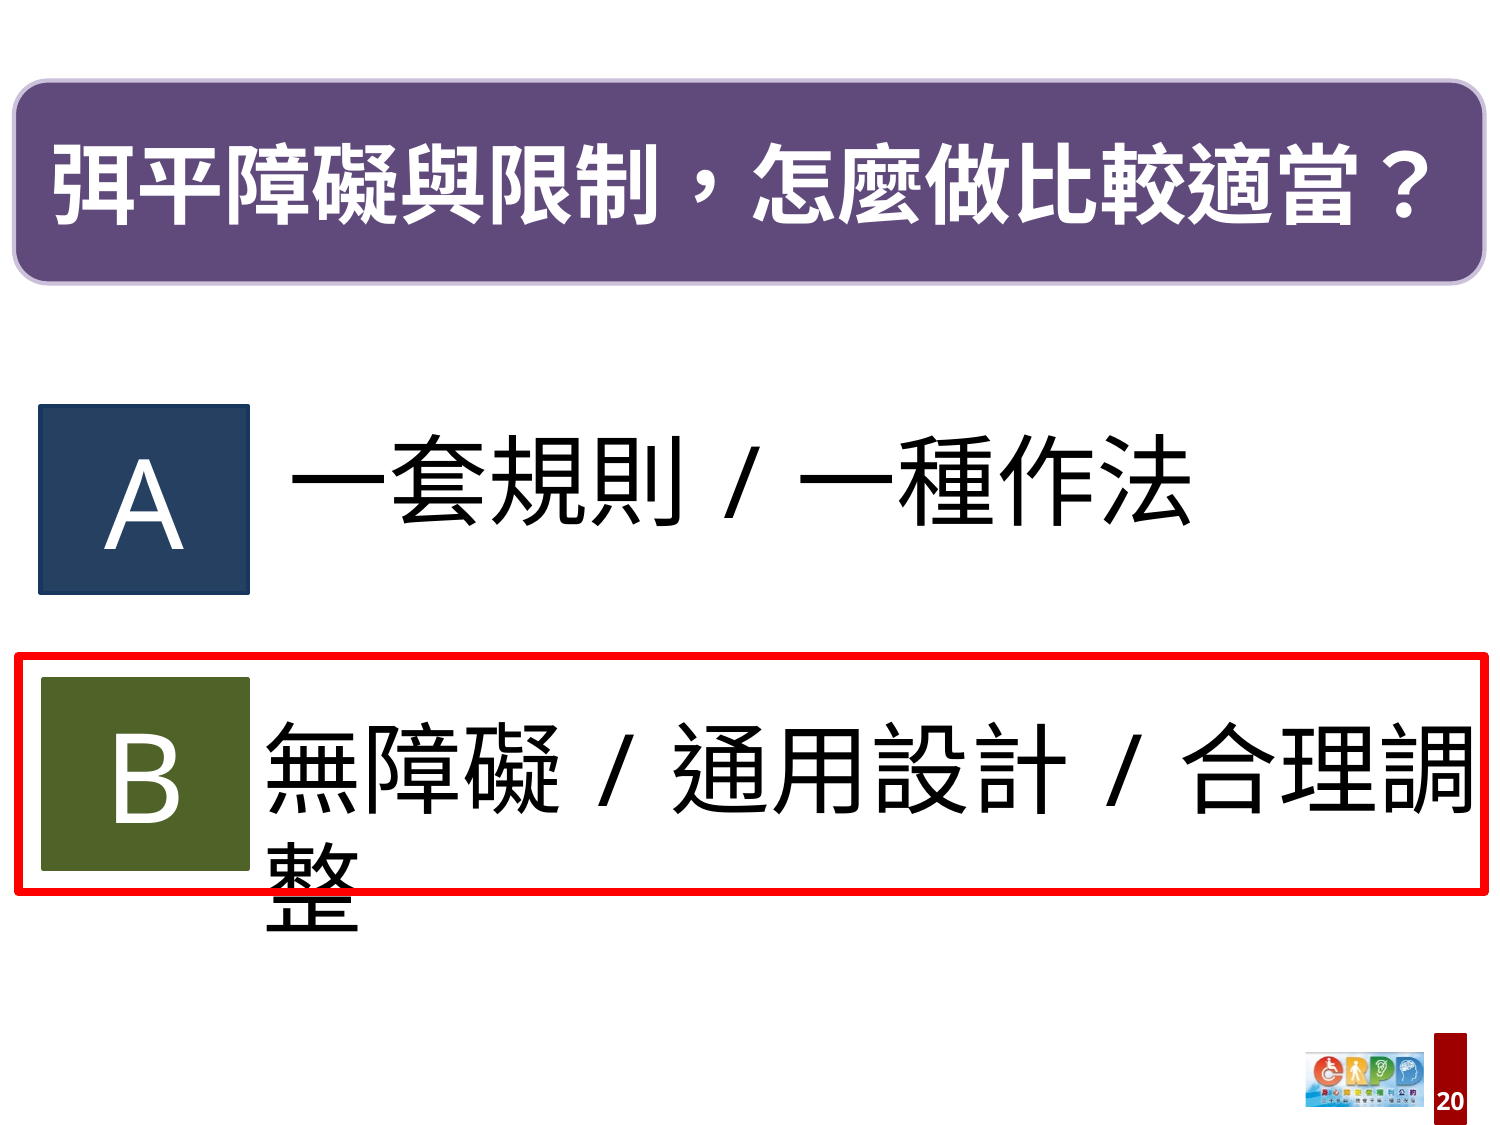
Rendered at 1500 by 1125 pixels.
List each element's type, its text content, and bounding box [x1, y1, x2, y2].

picture [1305, 1052, 1424, 1107]
text_box [17, 654, 1486, 894]
text_box 弭平障礙與限制，怎麼做比較適當？ [11, 78, 1487, 286]
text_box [42, 679, 1500, 957]
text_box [40, 405, 1354, 594]
slide_number 20 [1416, 1076, 1485, 1125]
